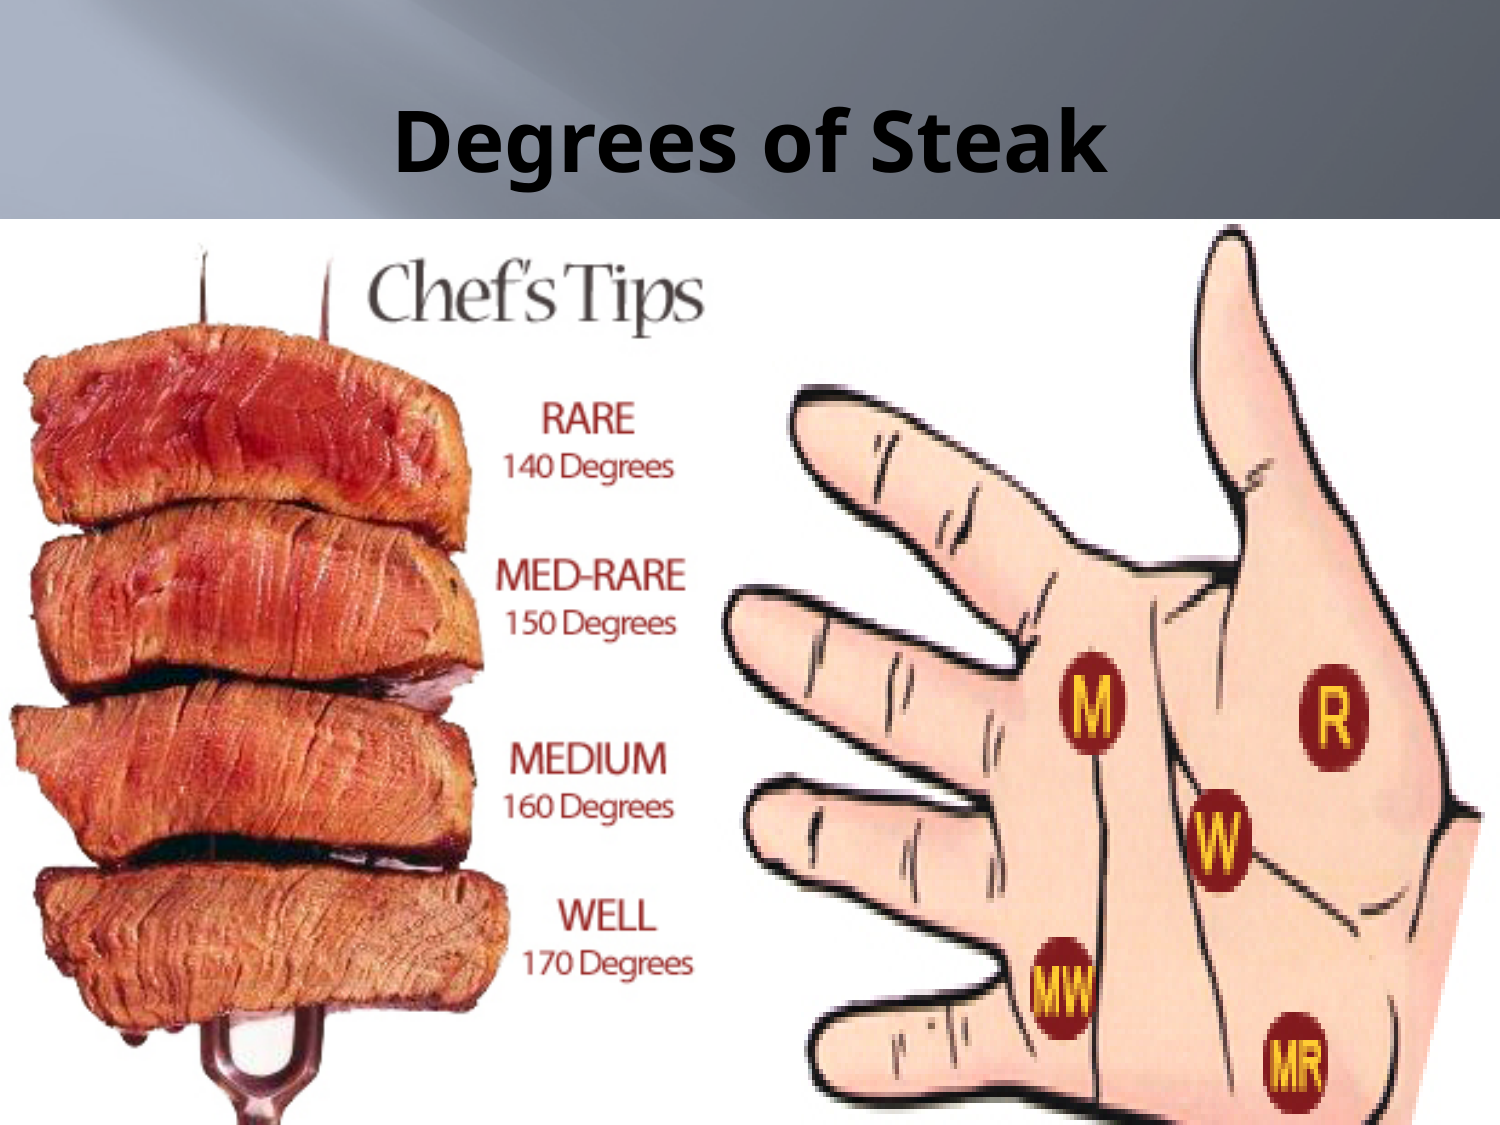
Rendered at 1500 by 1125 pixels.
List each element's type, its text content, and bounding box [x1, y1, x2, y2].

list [0, 219, 714, 1125]
picture [714, 219, 1500, 1125]
title Degrees of Steak [75, 45, 1425, 219]
